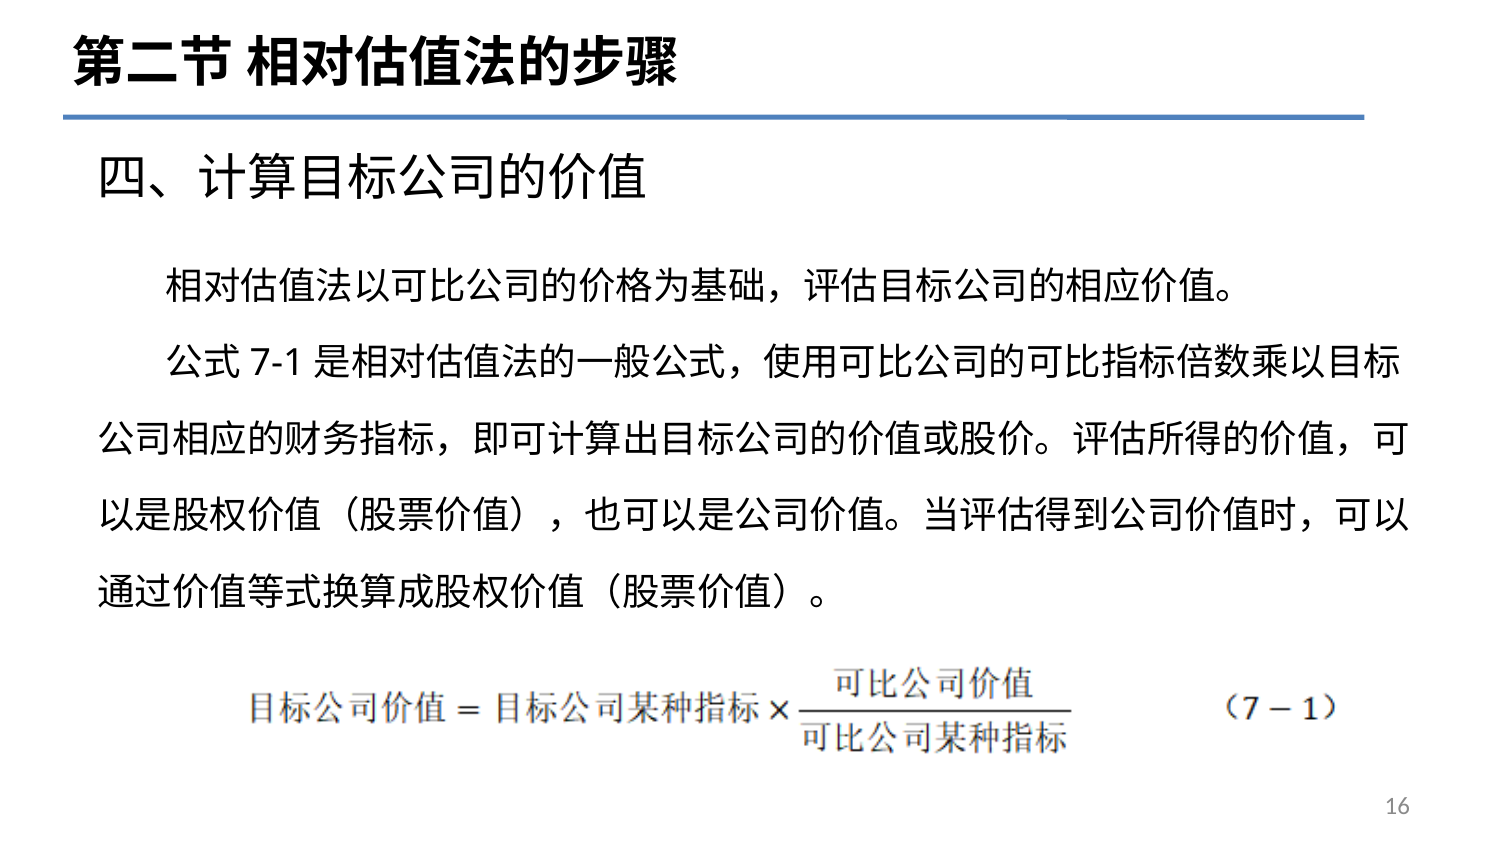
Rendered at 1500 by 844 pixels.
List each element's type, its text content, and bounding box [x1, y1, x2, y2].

slide_number 16 [1074, 782, 1425, 827]
title 四、计算目标公司的价值 [82, 105, 1432, 222]
picture [210, 632, 1370, 774]
list 相对估值法以可比公司的价格为基础，评估目标公司的相应价值。 公式7-1是相对估值法的一般公式，使用可比公司的可比指标倍数乘以目标公司相应的财务指标，即可计算出目标公司的价值或股价。评估所得的价值，可以是股权价值（股票价值），也可以是公司价值。当评估得到公司价值时，可以通过价值等式换算成股权价值（股票价值）。 [82, 222, 1432, 780]
text_box 第二节 相对估值法的步骤 [56, 11, 1407, 107]
